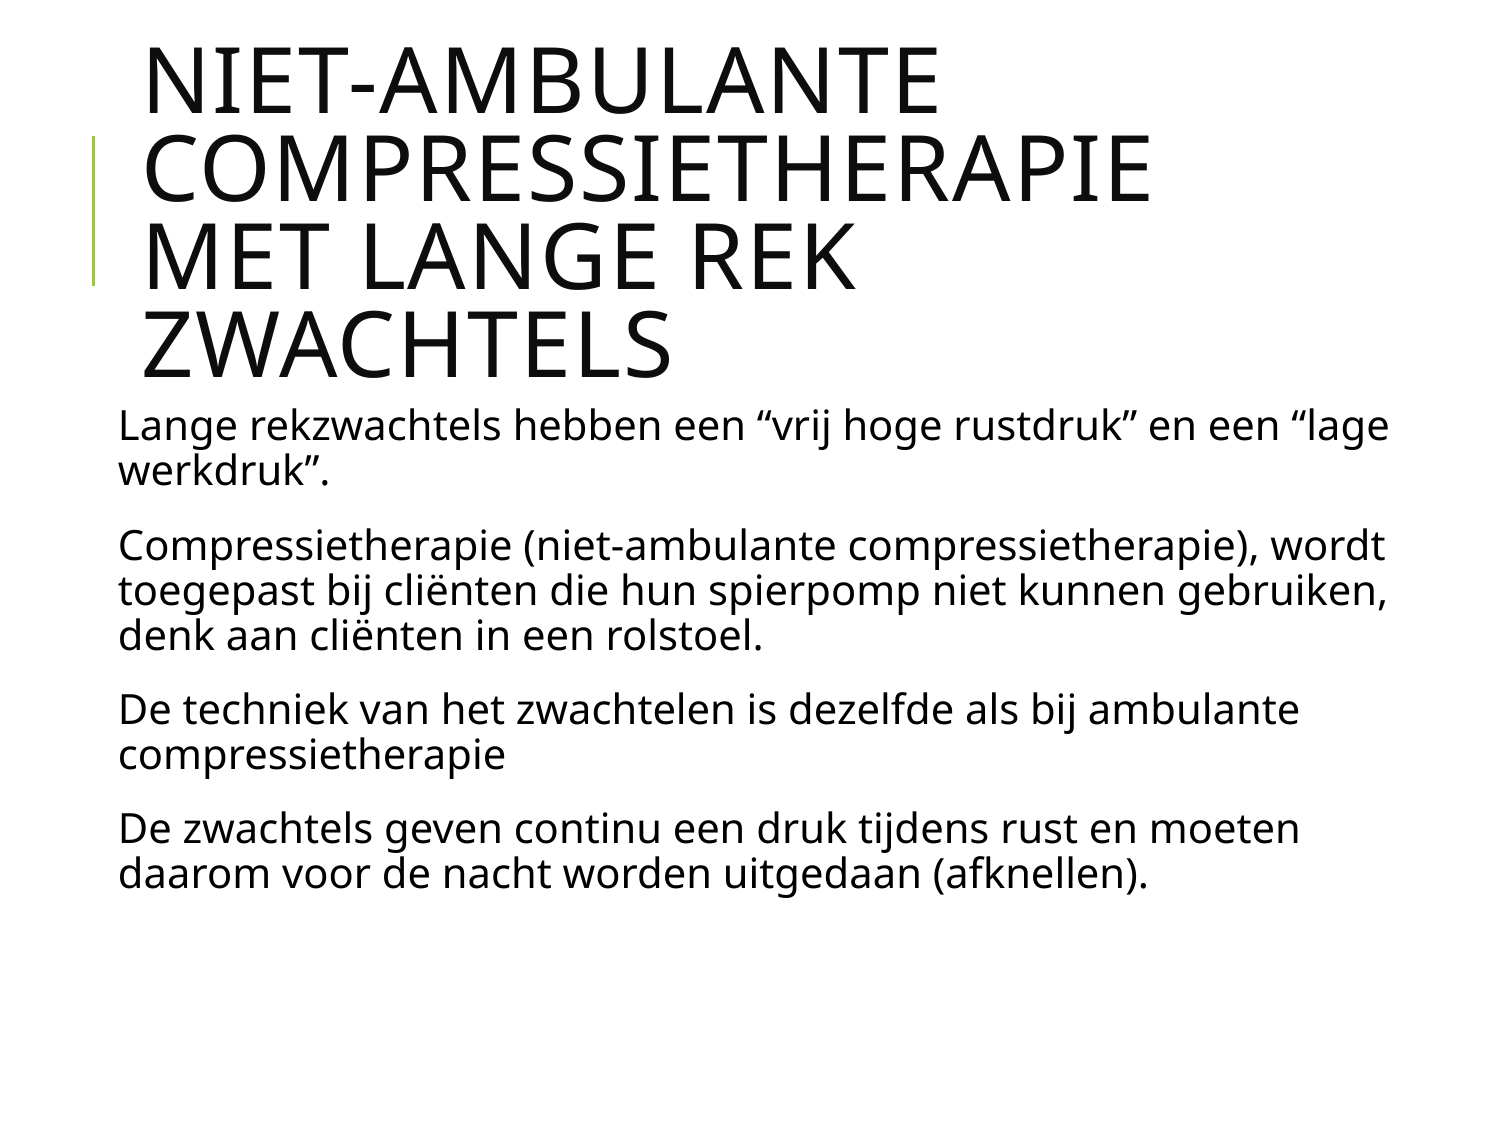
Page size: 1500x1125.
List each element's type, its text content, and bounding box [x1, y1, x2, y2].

title Niet-ambulante compressietherapie met Lange rek zwachtels [126, 96, 1322, 342]
list Lange rekzwachtels hebben een “vrij hoge rustdruk” en een “lage werkdruk”. Compressietherapie (niet-ambulante compressietherapie), wordt toegepast bij cliënten die hun spierpomp niet kunnen gebruiken, denk aan cliënten in een rolstoel. De techniek van het zwachtelen is dezelfde als bij ambulante compressietherapie De zwachtels geven continu een druk tijdens rust en moeten daarom voor de nacht worden uitgedaan (afknellen). [95, 397, 1406, 1094]
